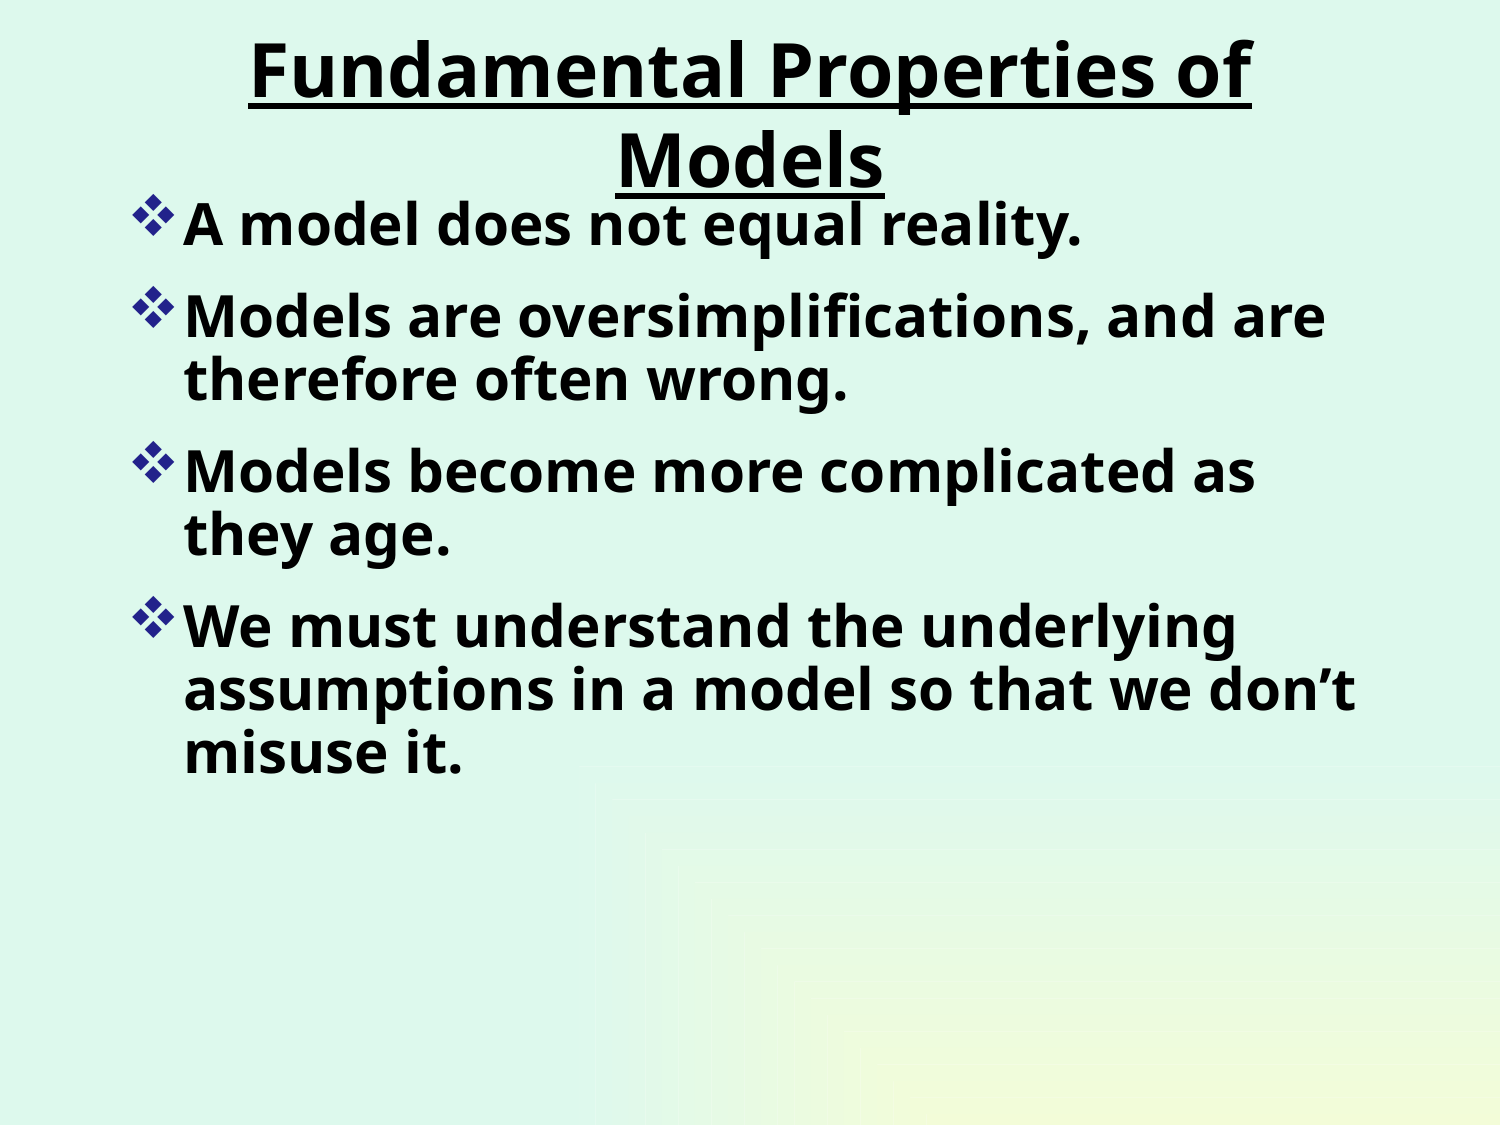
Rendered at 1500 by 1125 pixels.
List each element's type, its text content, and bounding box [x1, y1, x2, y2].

title Fundamental Properties of Models [112, 37, 1388, 187]
list A model does not equal reality. Models are oversimplifications, and are therefore often wrong. Models become more complicated as they age. We must understand the underlying assumptions in a model so that we don’t misuse it. [112, 187, 1388, 863]
